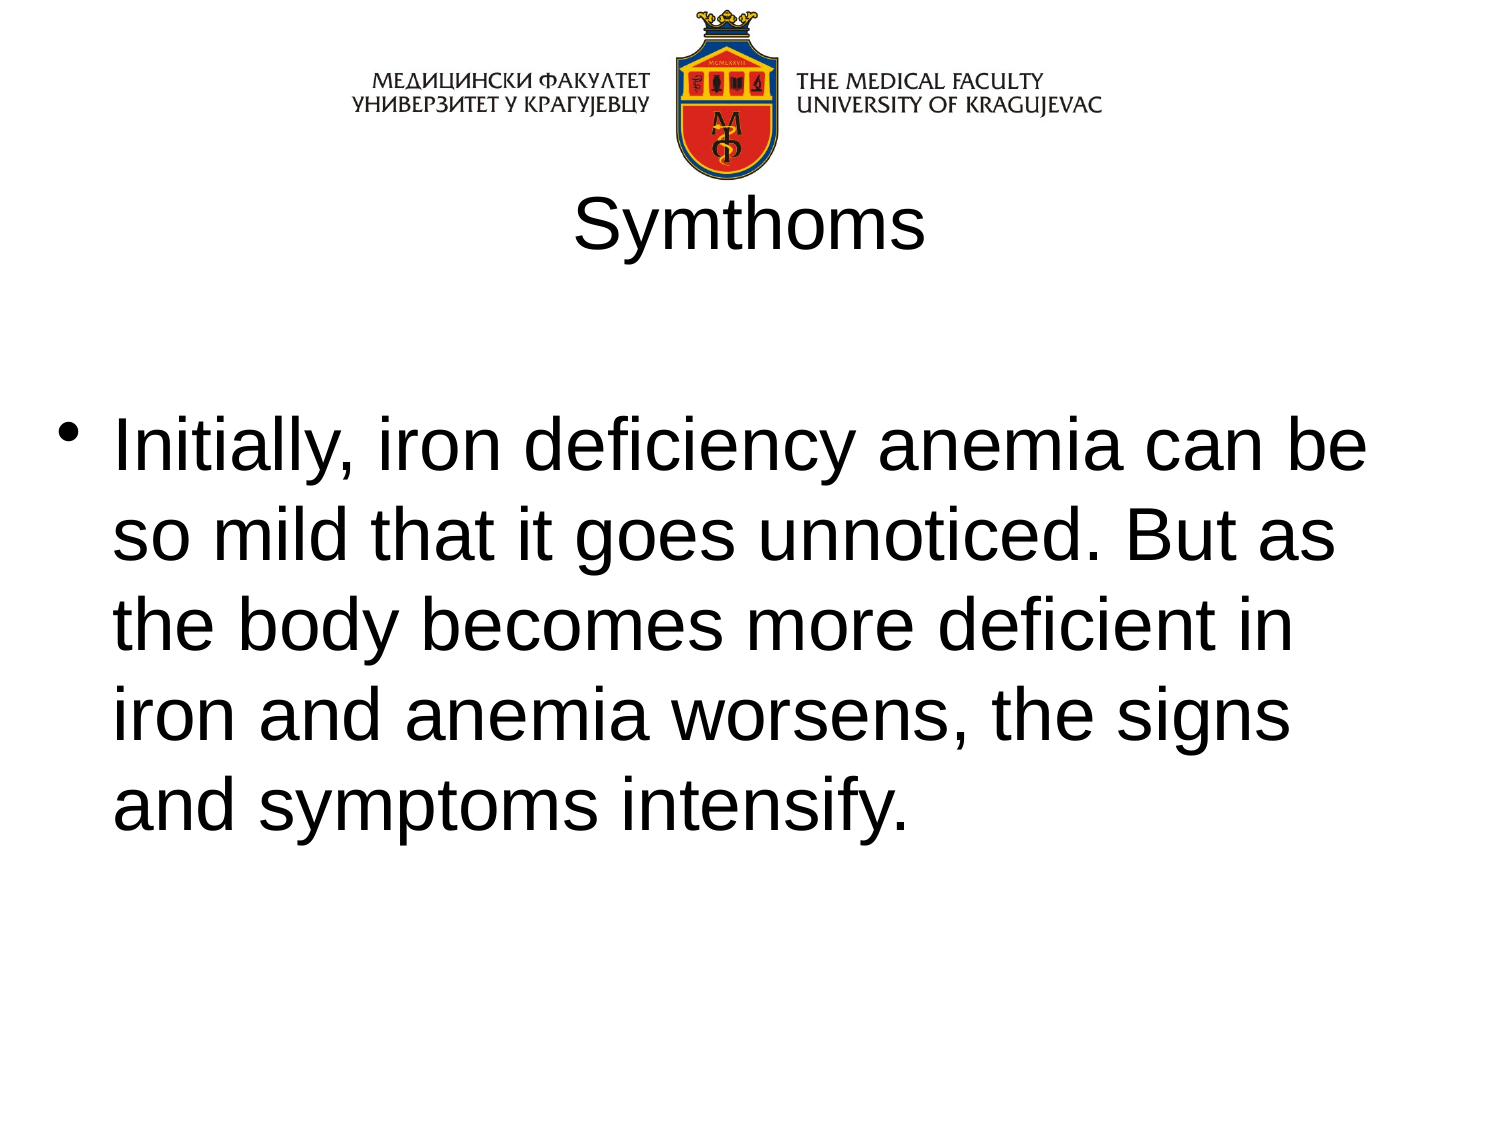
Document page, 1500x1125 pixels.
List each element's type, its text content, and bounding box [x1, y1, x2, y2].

picture [328, 0, 1125, 125]
list Initially, iron deficiency anemia can be so mild that it goes unnoticed. But as the body becomes more deficient in iron and anemia worsens, the signs and symptoms intensify. [41, 283, 1392, 1122]
title Symthoms [75, 125, 1425, 313]
